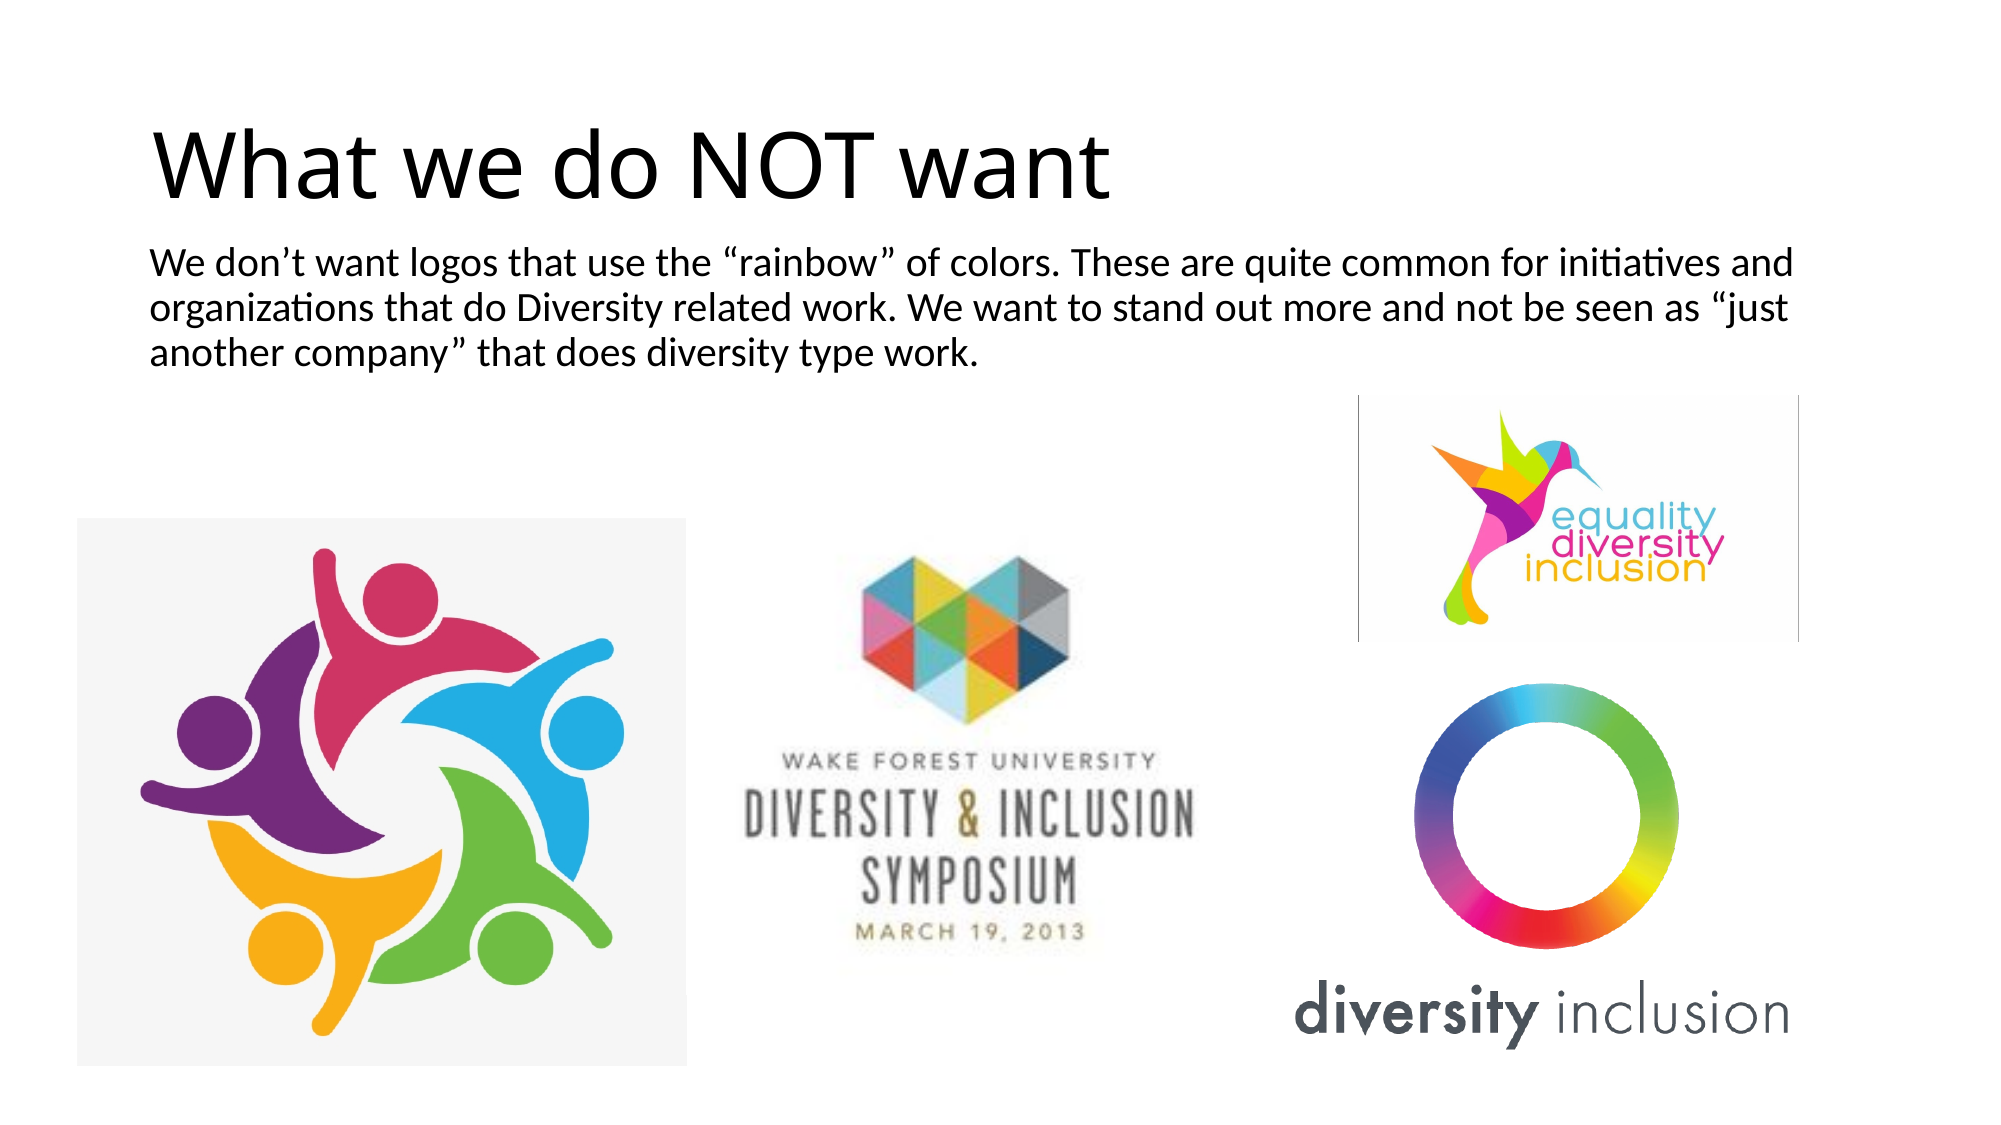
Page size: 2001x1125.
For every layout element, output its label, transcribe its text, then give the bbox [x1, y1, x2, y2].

title What we do NOT want [137, 59, 1863, 278]
list We don’t want logos that use the “rainbow” of colors. These are quite common for initiatives and organizations that do Diversity related work. We want to stand out more and not be seen as “just another company” that does diversity type work. [134, 233, 1860, 948]
picture [1358, 395, 1799, 642]
picture [1284, 661, 1799, 1066]
picture [77, 518, 1247, 1066]
